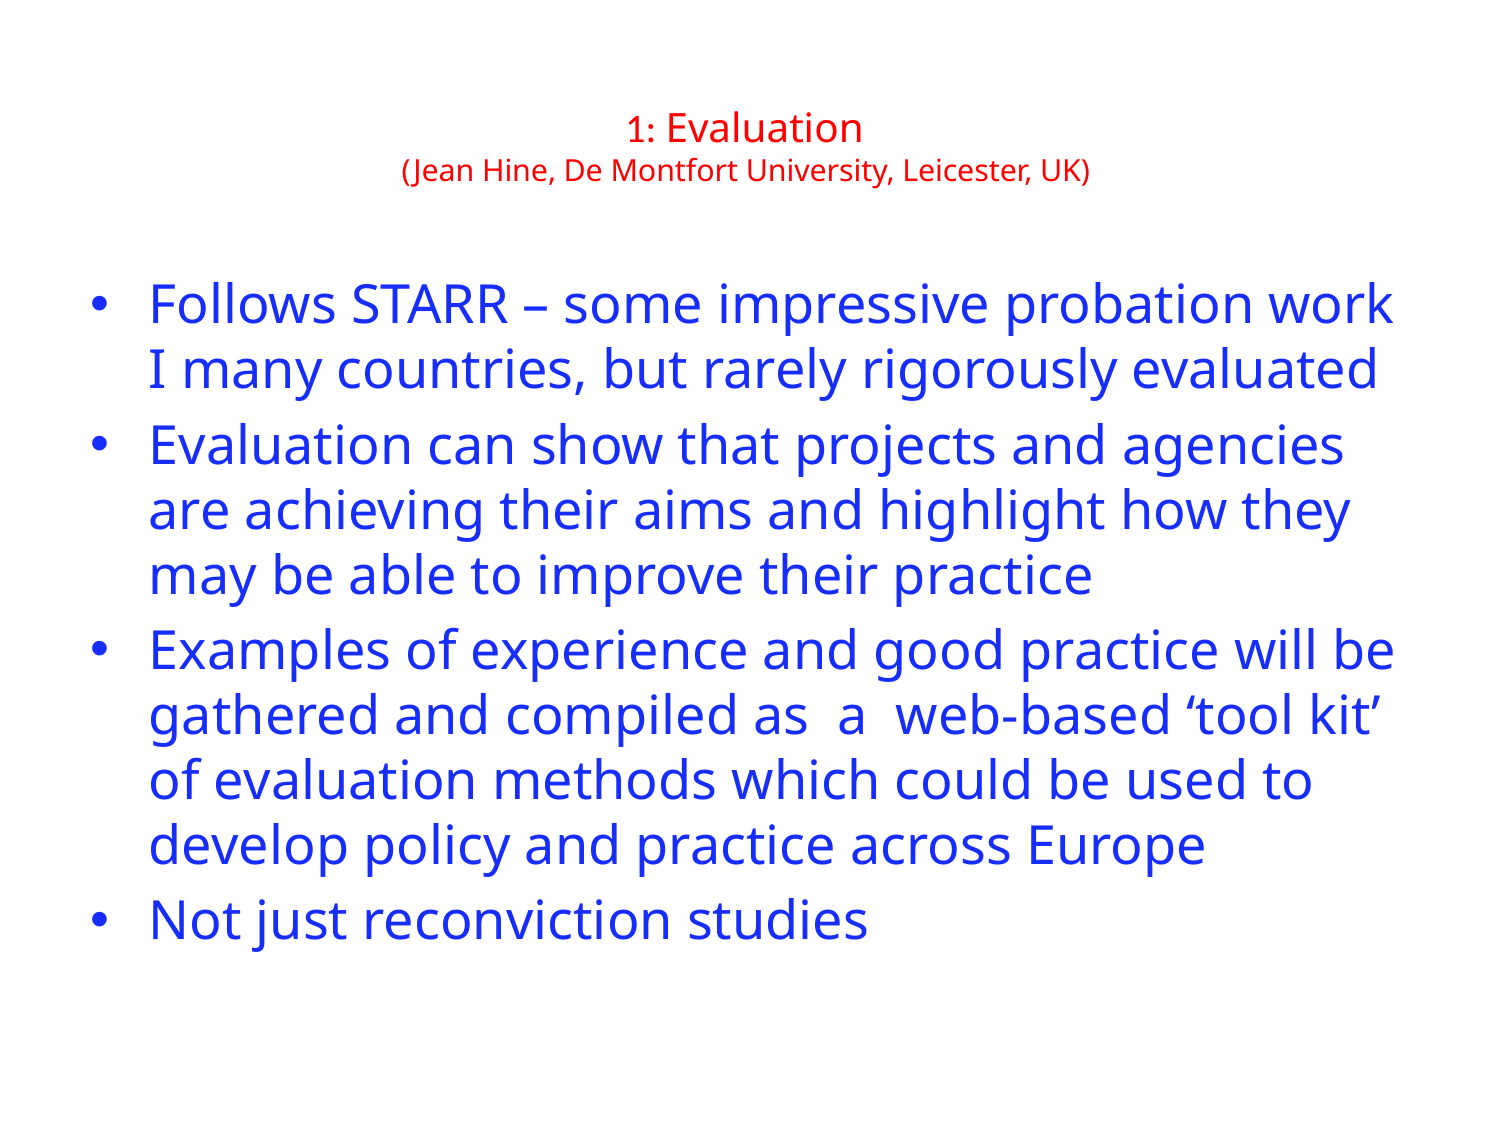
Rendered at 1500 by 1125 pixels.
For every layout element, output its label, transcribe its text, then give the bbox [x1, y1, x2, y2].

list Follows STARR – some impressive probation work I many countries, but rarely rigorously evaluated Evaluation can show that projects and agencies are achieving their aims and highlight how they may be able to improve their practice Examples of experience and good practice will be gathered and compiled as a web-based ‘tool kit’ of evaluation methods which could be used to develop policy and practice across Europe Not just reconviction studies [75, 262, 1425, 1005]
title 1: Evaluation (Jean Hine, De Montfort University, Leicester, UK) [75, 45, 1425, 233]
